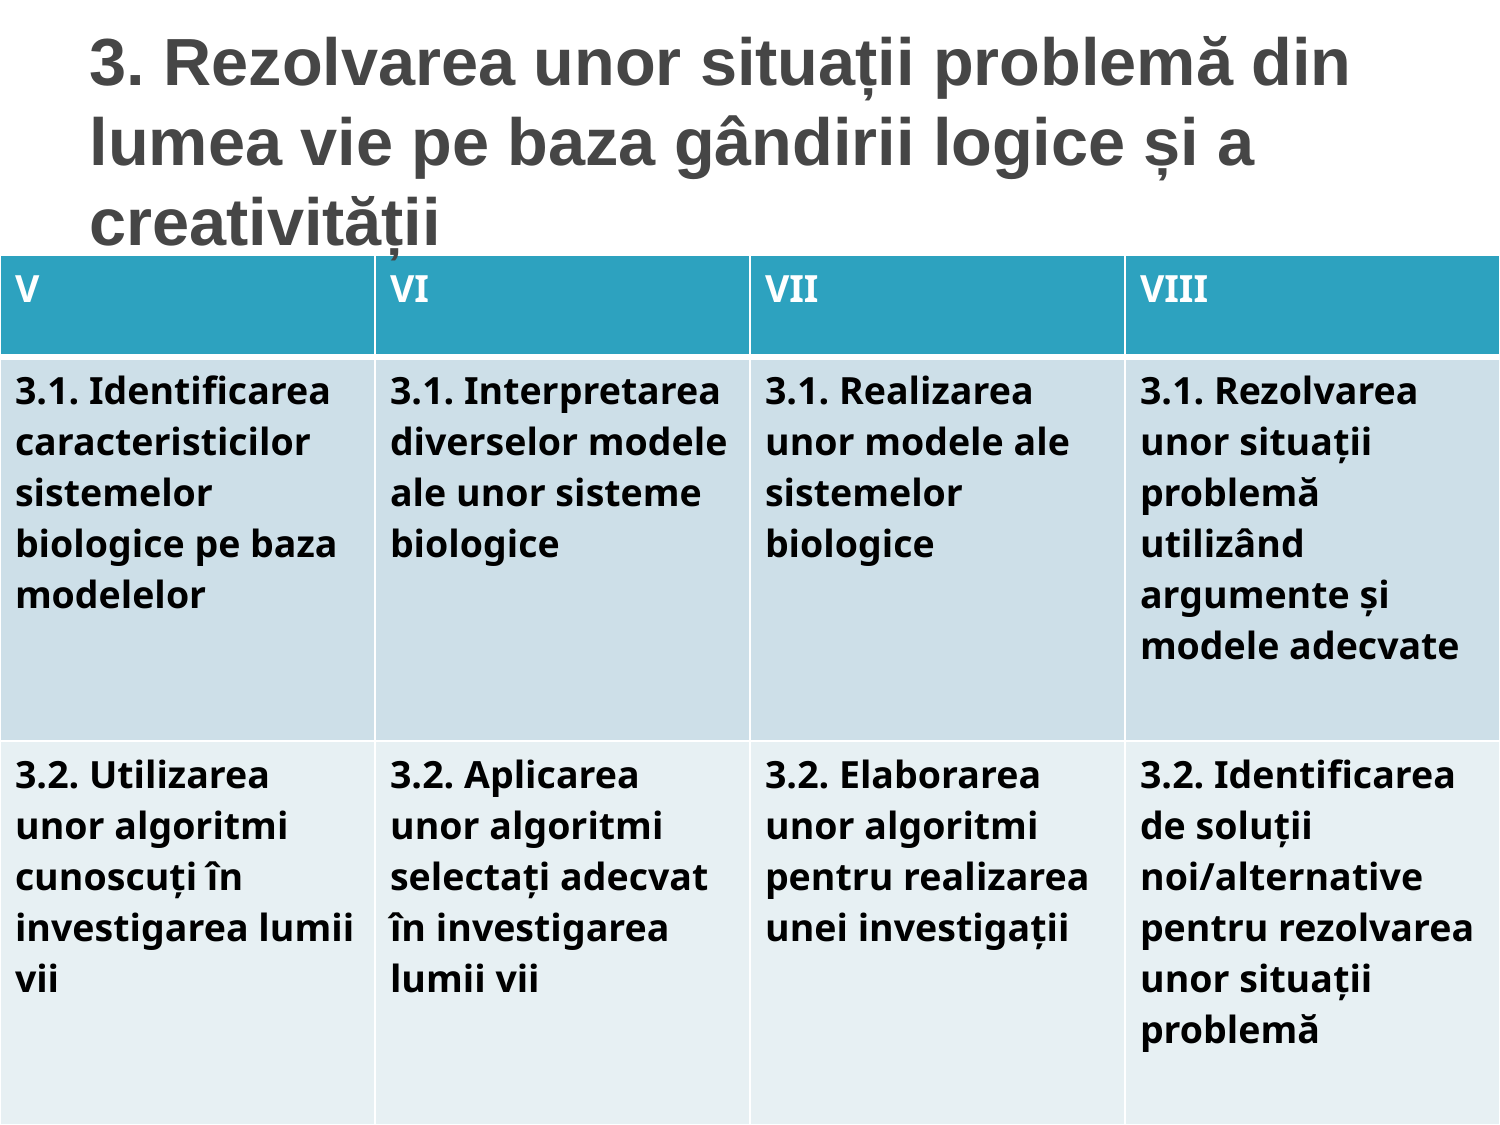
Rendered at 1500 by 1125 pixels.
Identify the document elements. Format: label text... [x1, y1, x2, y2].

table_cell 3.1. Identificarea caracteristicilor sistemelor biologice pe baza modelelor [1, 360, 374, 740]
table_cell 3.2. Identificarea de soluții noi/alternative pentru rezolvarea unor situații problemă [1126, 742, 1499, 1124]
table_cell 3.2. Elaborarea unor algoritmi pentru realizarea unei investigații [751, 742, 1124, 1124]
table_cell 3.1. Realizarea unor modele ale sistemelor biologice [751, 360, 1124, 740]
title 3. Rezolvarea unor situații problemă din lumea vie pe baza gândirii logice și a creativității [75, 45, 1425, 233]
table_header VI [376, 256, 749, 354]
table_cell 3.2. Utilizarea unor algoritmi cunoscuți în investigarea lumii vii [1, 742, 374, 1124]
table_header V [1, 256, 374, 354]
table_cell 3.1. Interpretarea diverselor modele ale unor sisteme biologice [376, 360, 749, 740]
table_cell 3.1. Rezolvarea unor situații problemă utilizând argumente și modele adecvate [1126, 360, 1499, 740]
table_header VII [751, 256, 1124, 354]
table_header VIII [1126, 256, 1499, 354]
table_cell 3.2. Aplicarea unor algoritmi selectați adecvat în investigarea lumii vii [376, 742, 749, 1124]
